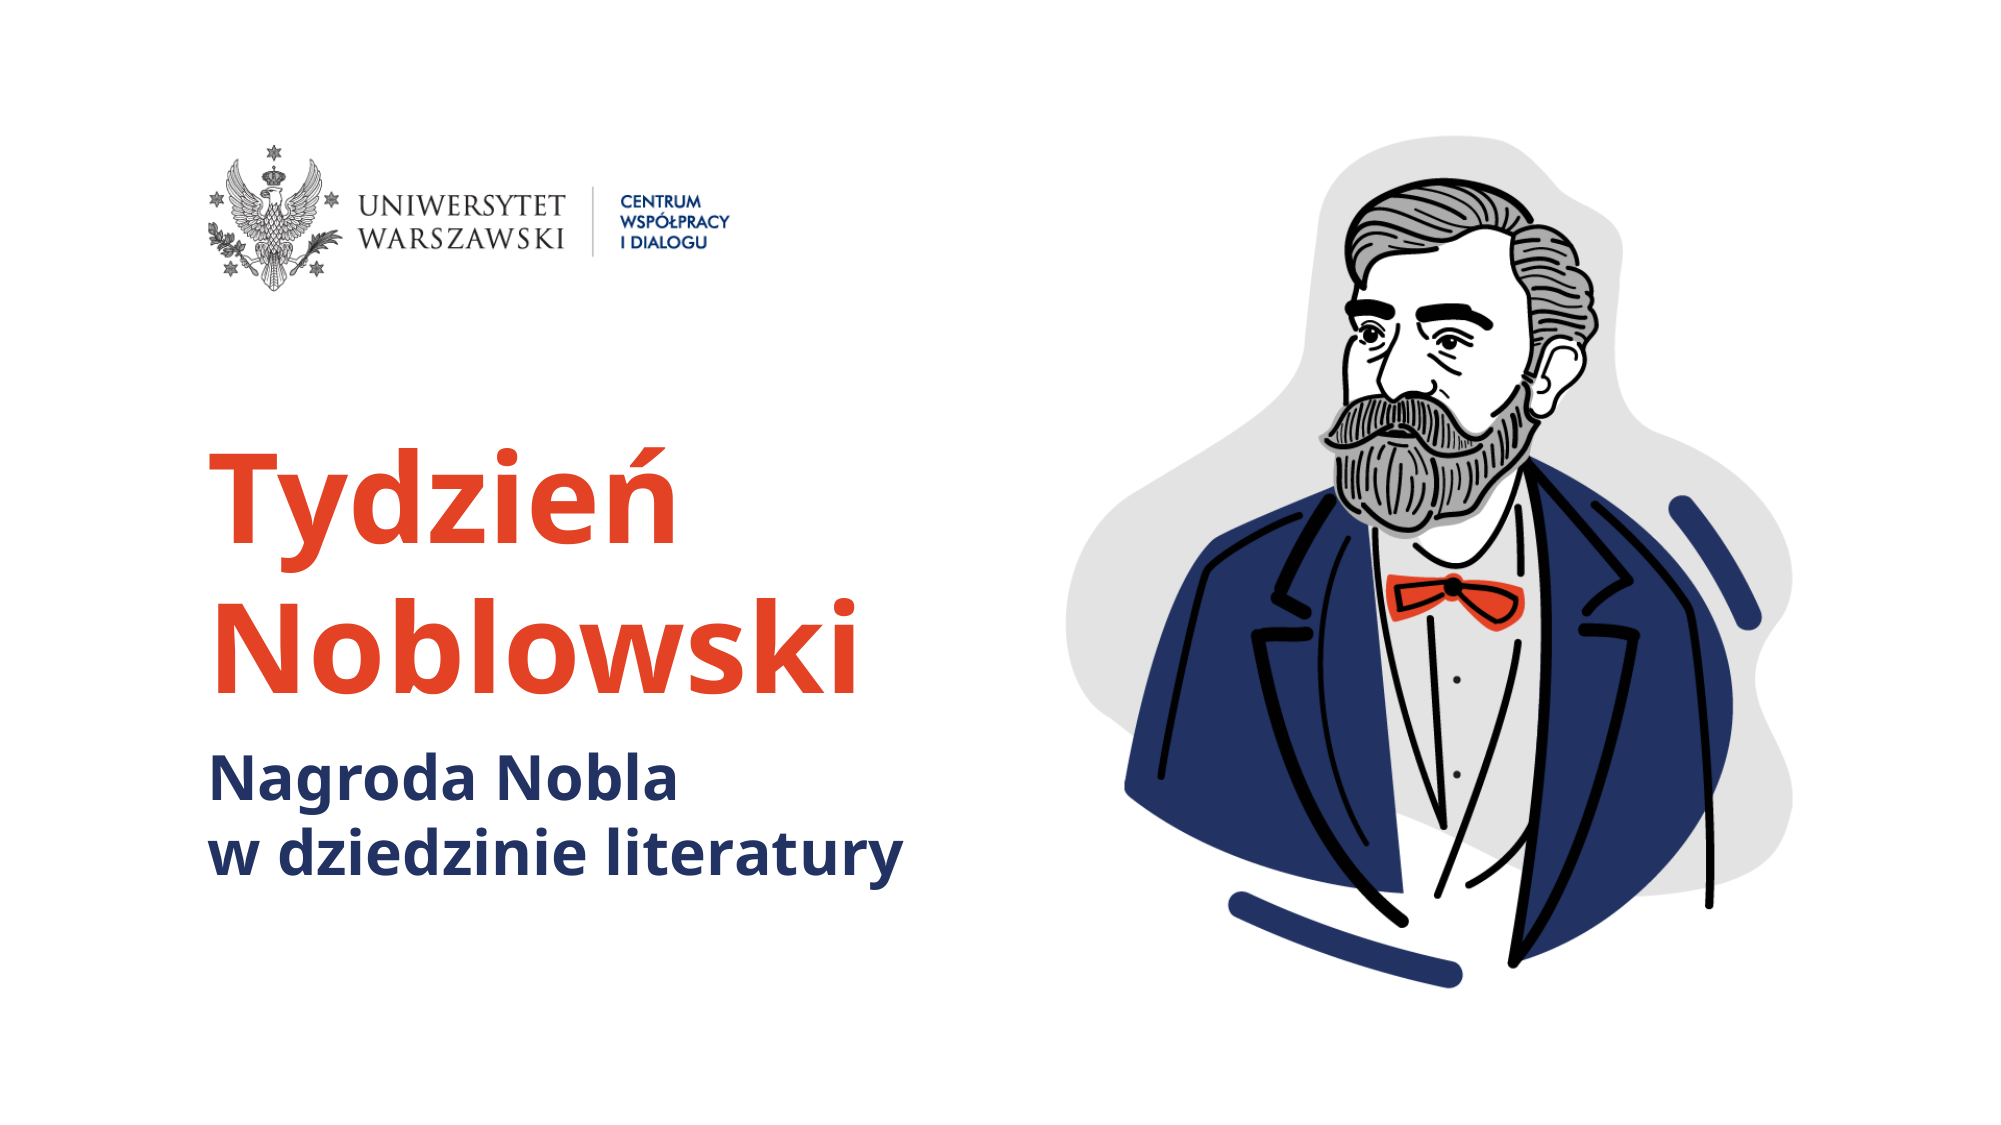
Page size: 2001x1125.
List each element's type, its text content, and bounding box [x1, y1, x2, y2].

text_box Tydzień Noblowski [192, 411, 939, 727]
text_box Nagroda Nobla w dziedzinie literatury [192, 730, 1020, 896]
picture [0, 0, 2001, 1125]
